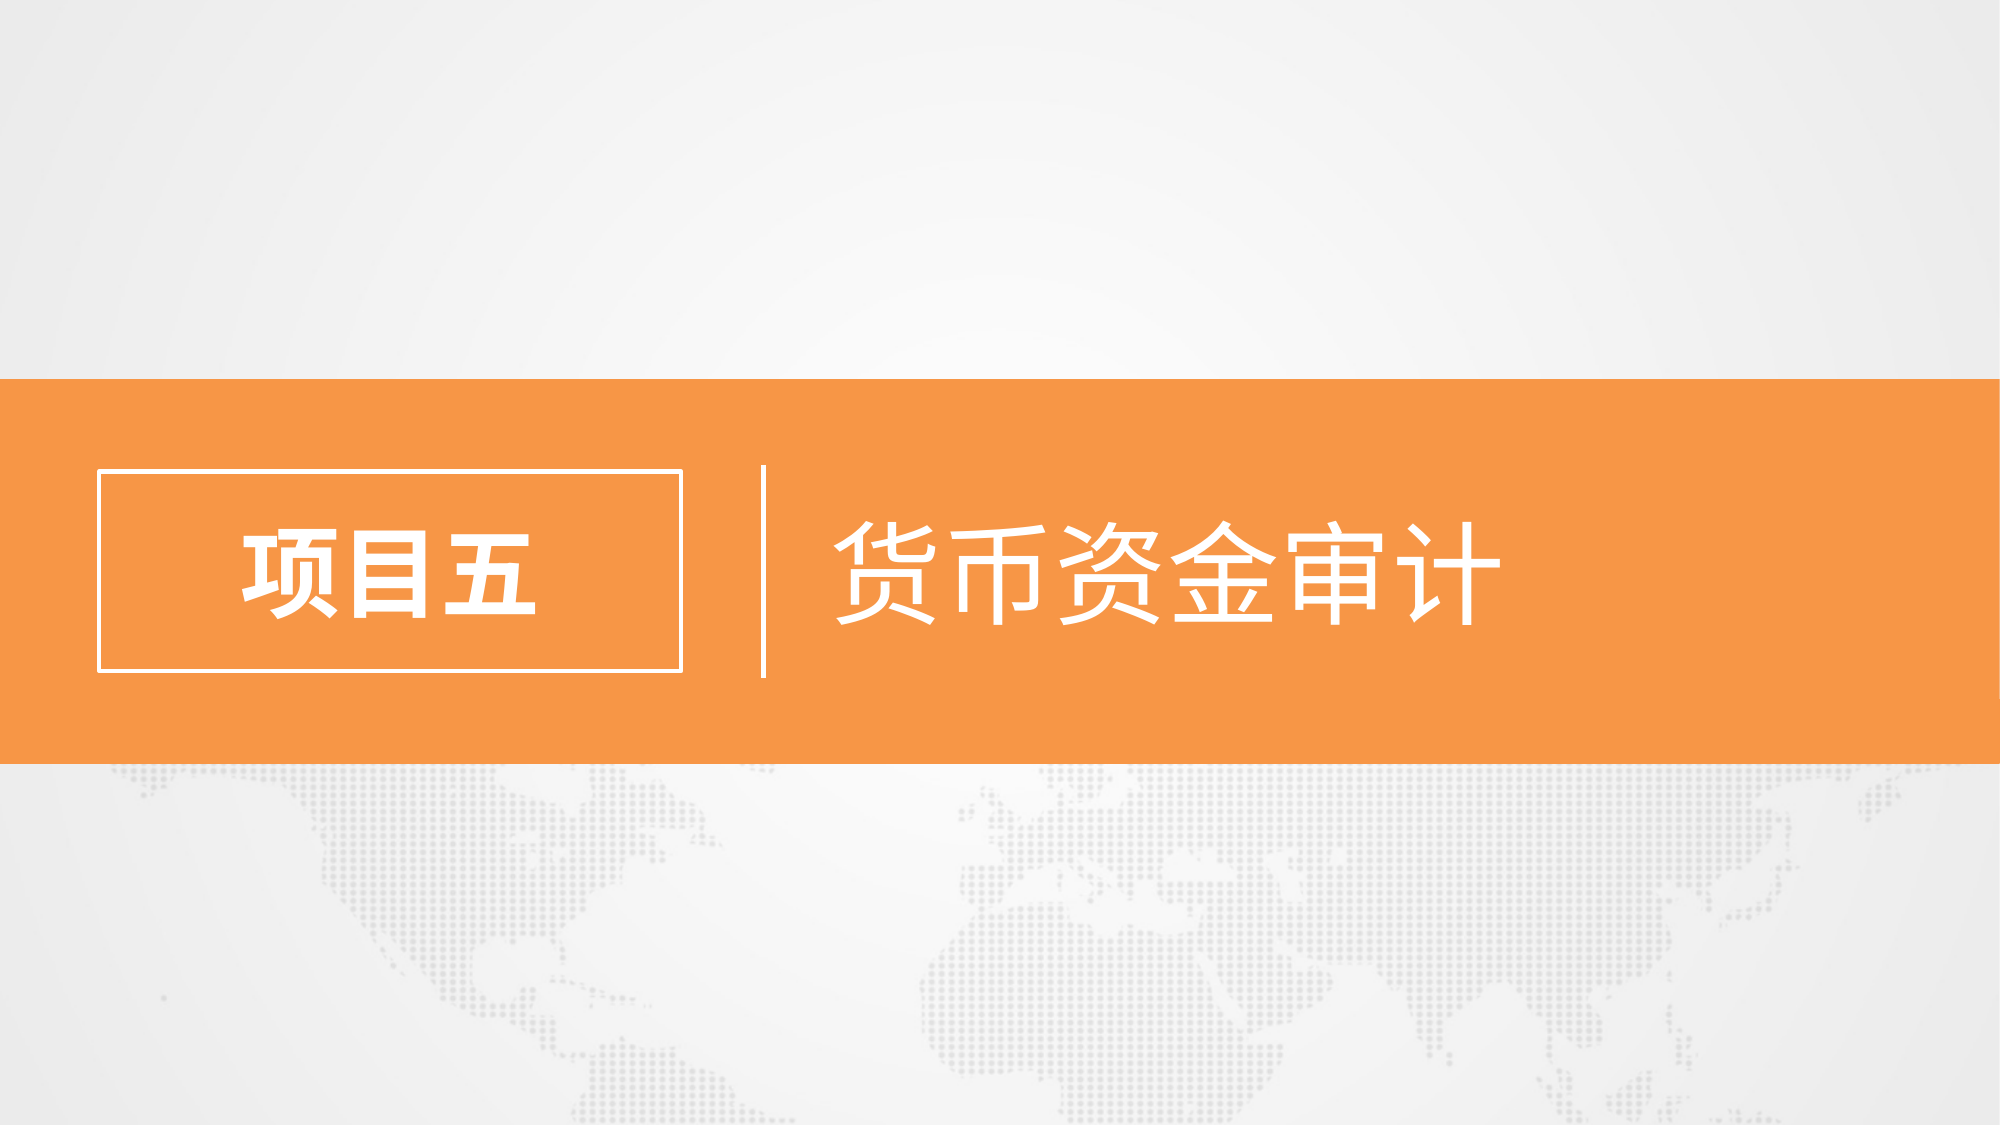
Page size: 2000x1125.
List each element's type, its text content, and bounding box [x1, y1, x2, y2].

picture [0, 0, 2000, 377]
text_box [0, 377, 2000, 765]
picture [0, 765, 2000, 1125]
text_box 货币资金审计 [787, 496, 1548, 647]
text_box 项目五 [99, 503, 682, 638]
text_box [97, 469, 683, 673]
